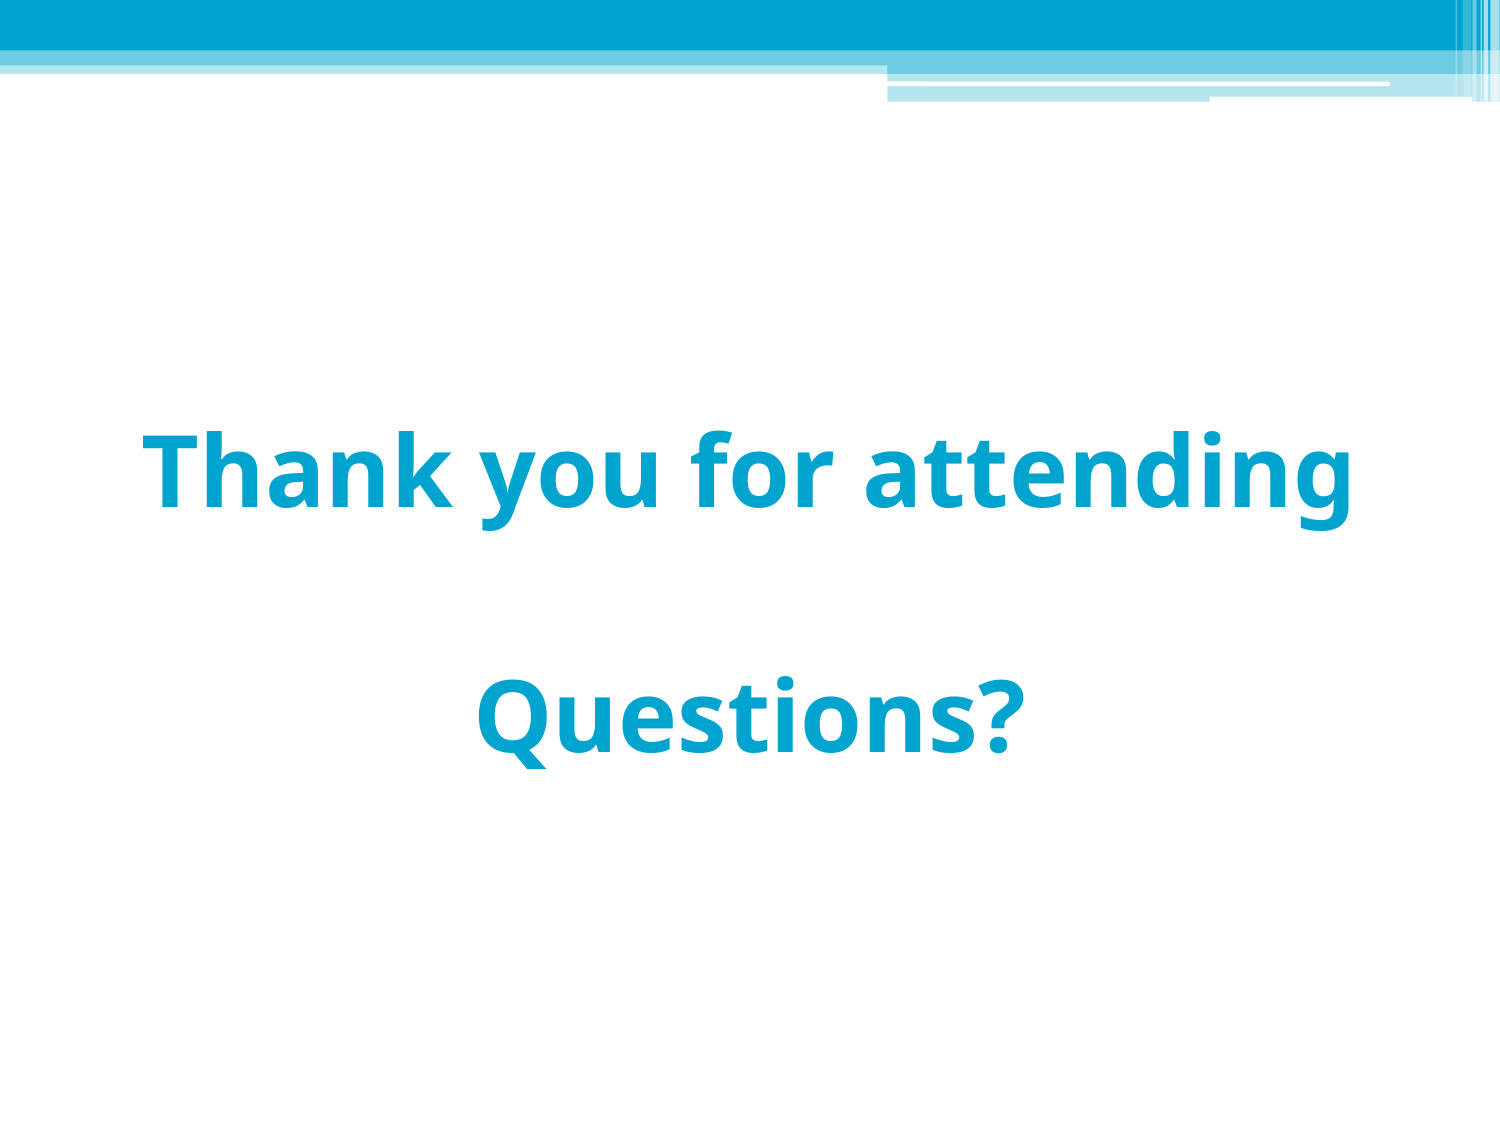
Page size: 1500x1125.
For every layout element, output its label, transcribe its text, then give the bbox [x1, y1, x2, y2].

list Thank you for attending Questions? [0, 275, 1500, 1063]
